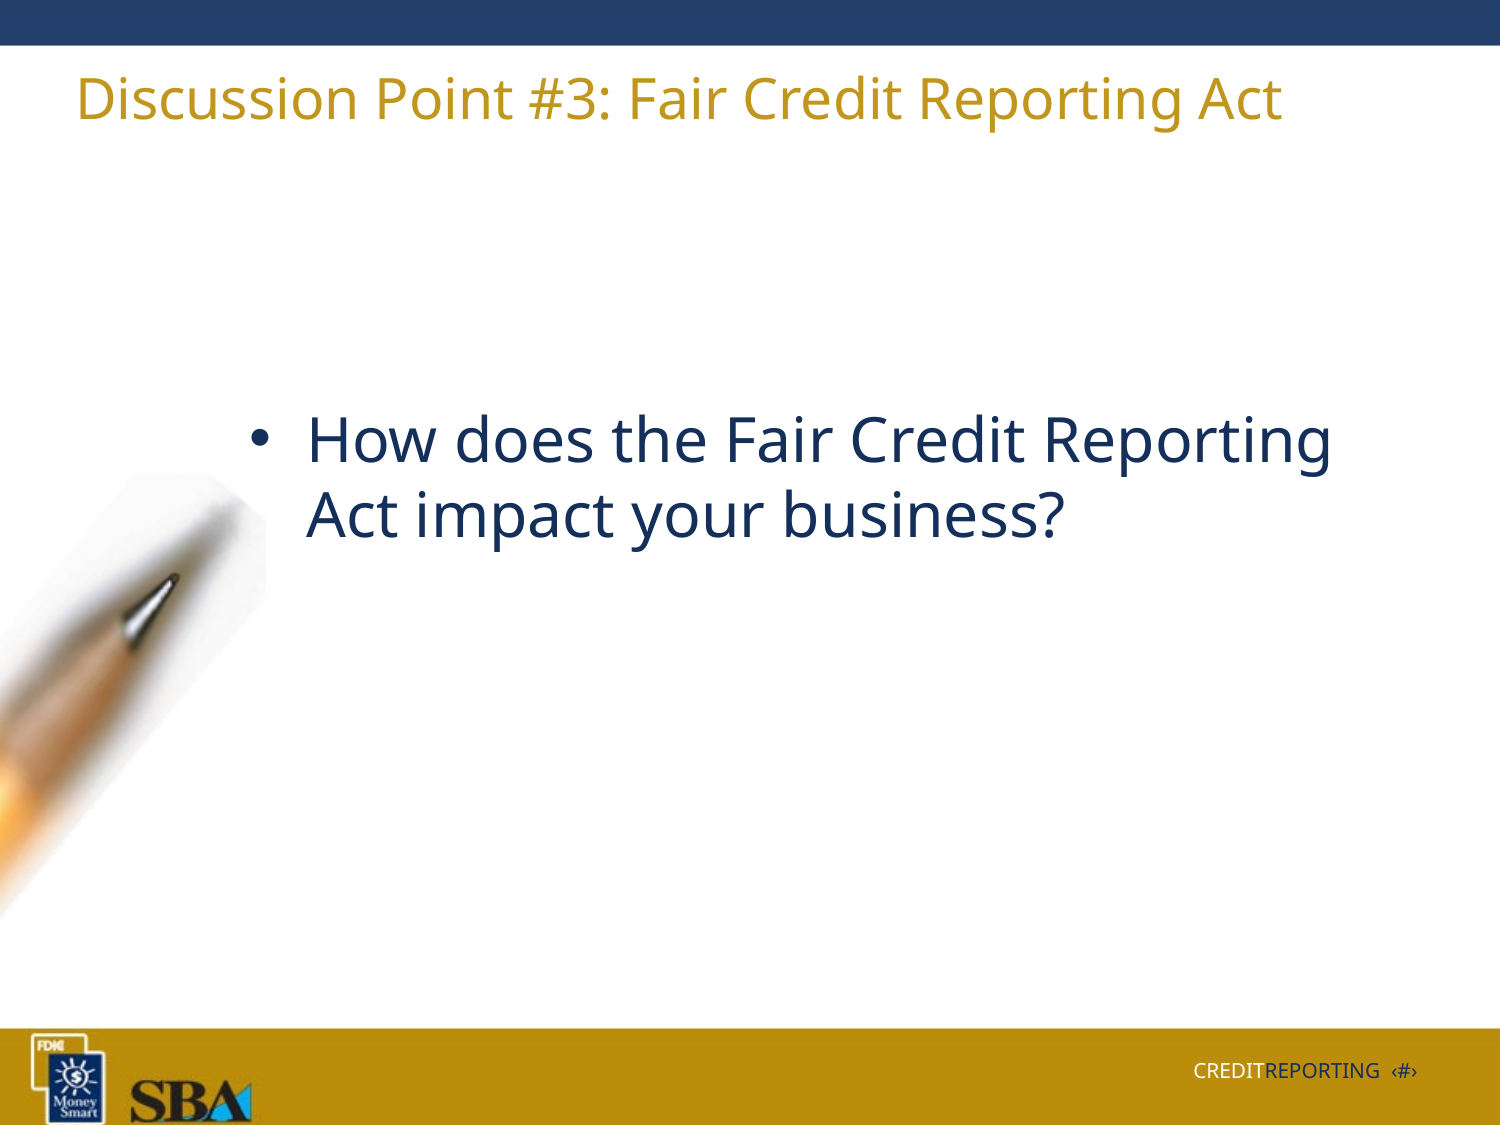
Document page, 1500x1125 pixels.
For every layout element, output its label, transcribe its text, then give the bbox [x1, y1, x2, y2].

list How does the Fair Credit Reporting Act impact your business? [249, 399, 1426, 951]
title Discussion Point #3: Fair Credit Reporting Act [74, 61, 1426, 163]
picture [0, 0, 1500, 1125]
